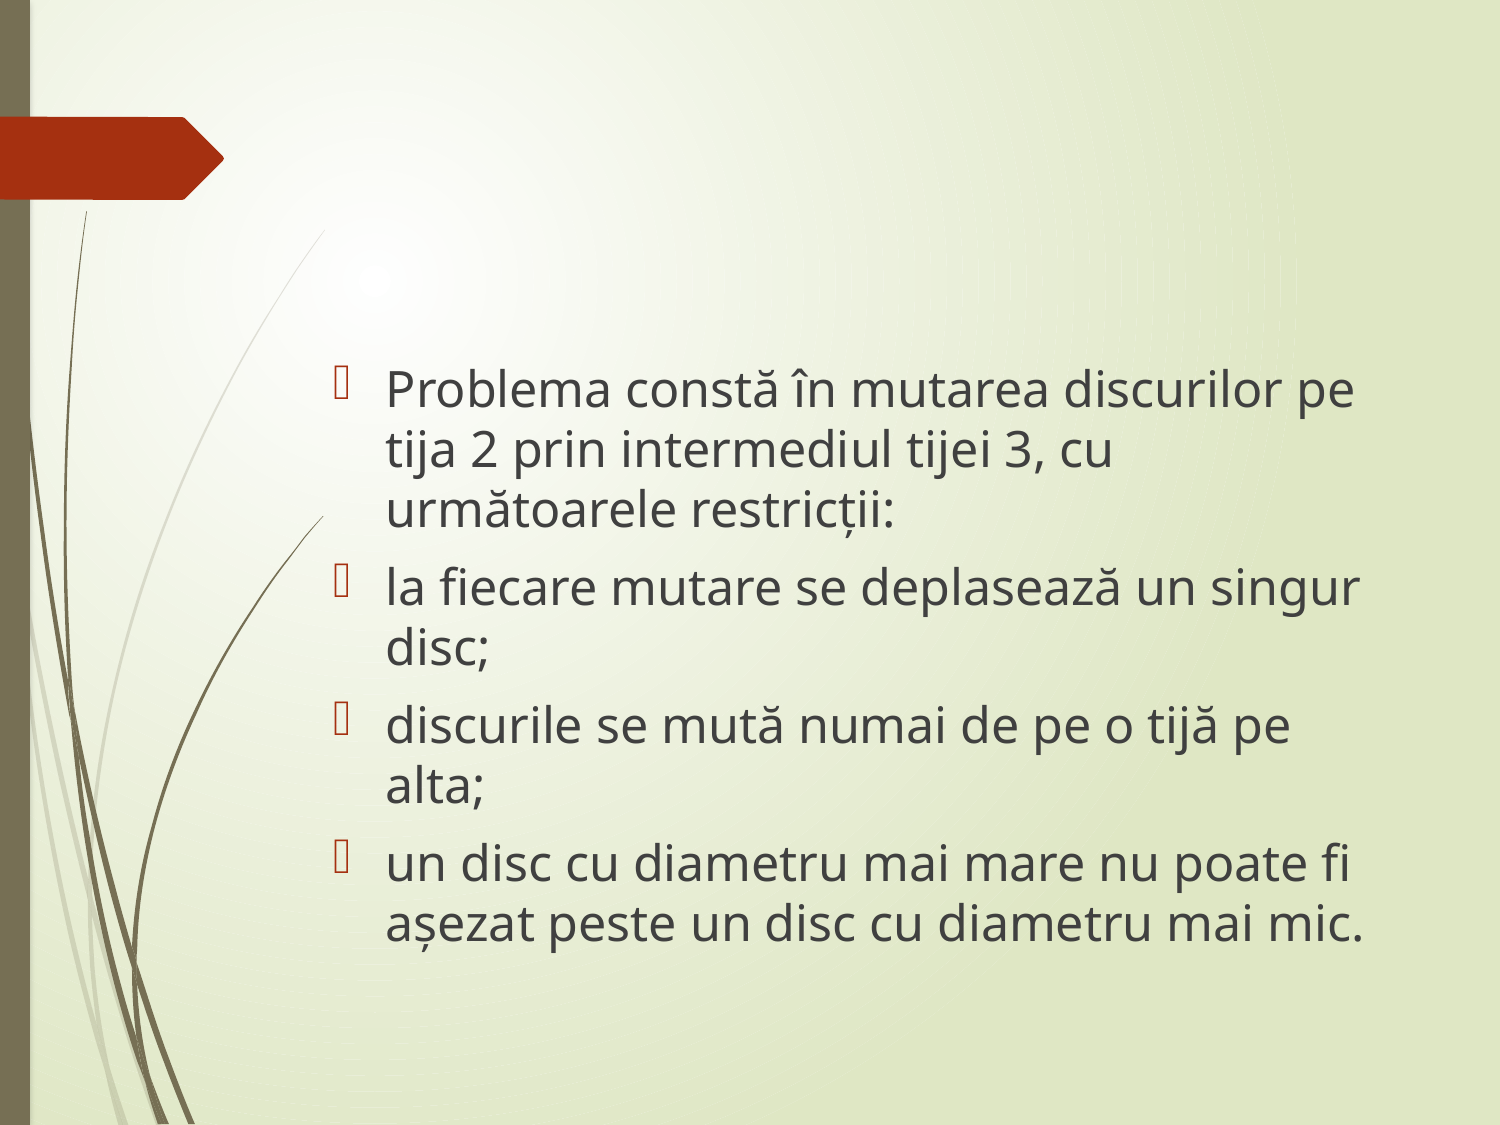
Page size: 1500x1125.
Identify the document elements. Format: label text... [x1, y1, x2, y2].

list Problema constă în mutarea discurilor pe tija 2 prin intermediul tijei 3, cu următoarele restricţii: la fiecare mutare se deplasează un singur disc; discurile se mută numai de pe o tijă pe alta; un disc cu diametru mai mare nu poate fi aşezat peste un disc cu diametru mai mic. [318, 350, 1400, 970]
